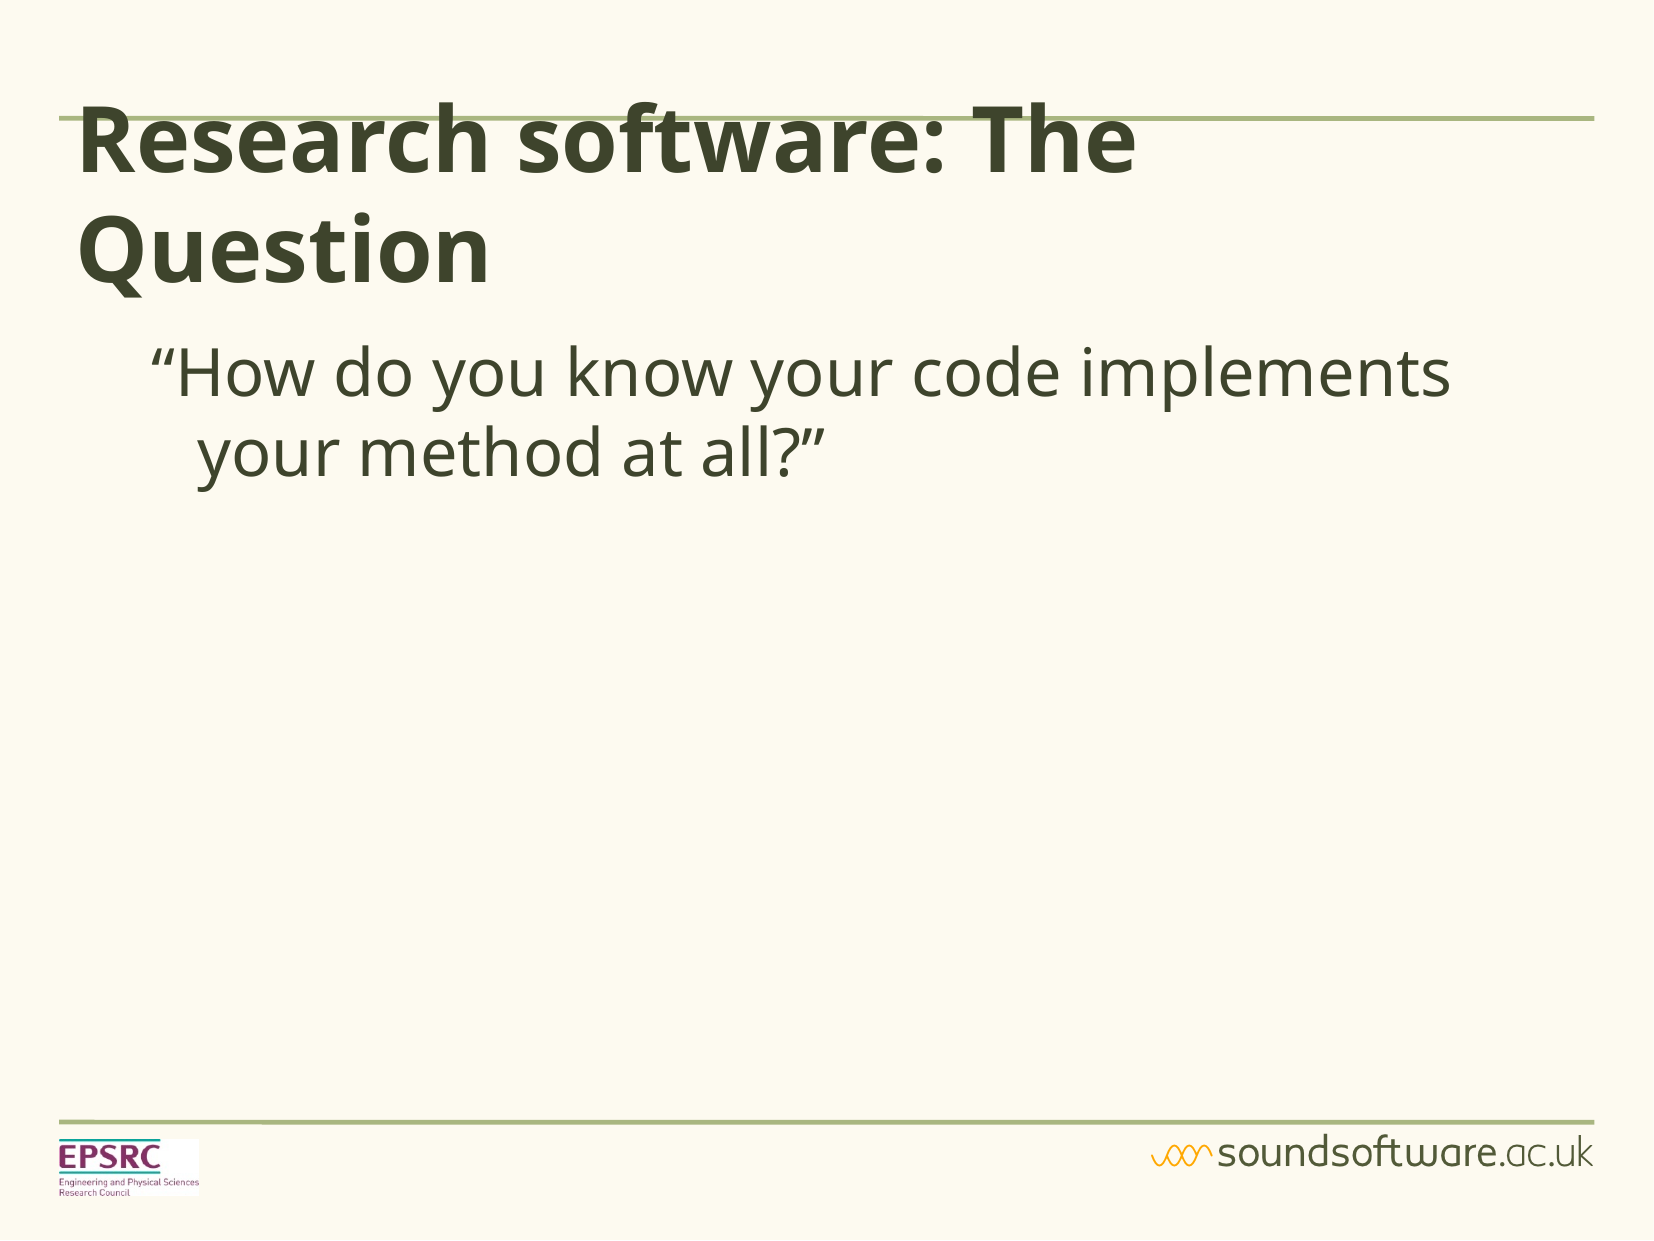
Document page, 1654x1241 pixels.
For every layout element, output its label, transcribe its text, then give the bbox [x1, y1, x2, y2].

list “How do you know your code implements your method at all?” [59, 321, 1592, 1138]
picture [1151, 1133, 1593, 1167]
title Research software: The Question [59, 118, 1592, 264]
picture [59, 1139, 199, 1196]
